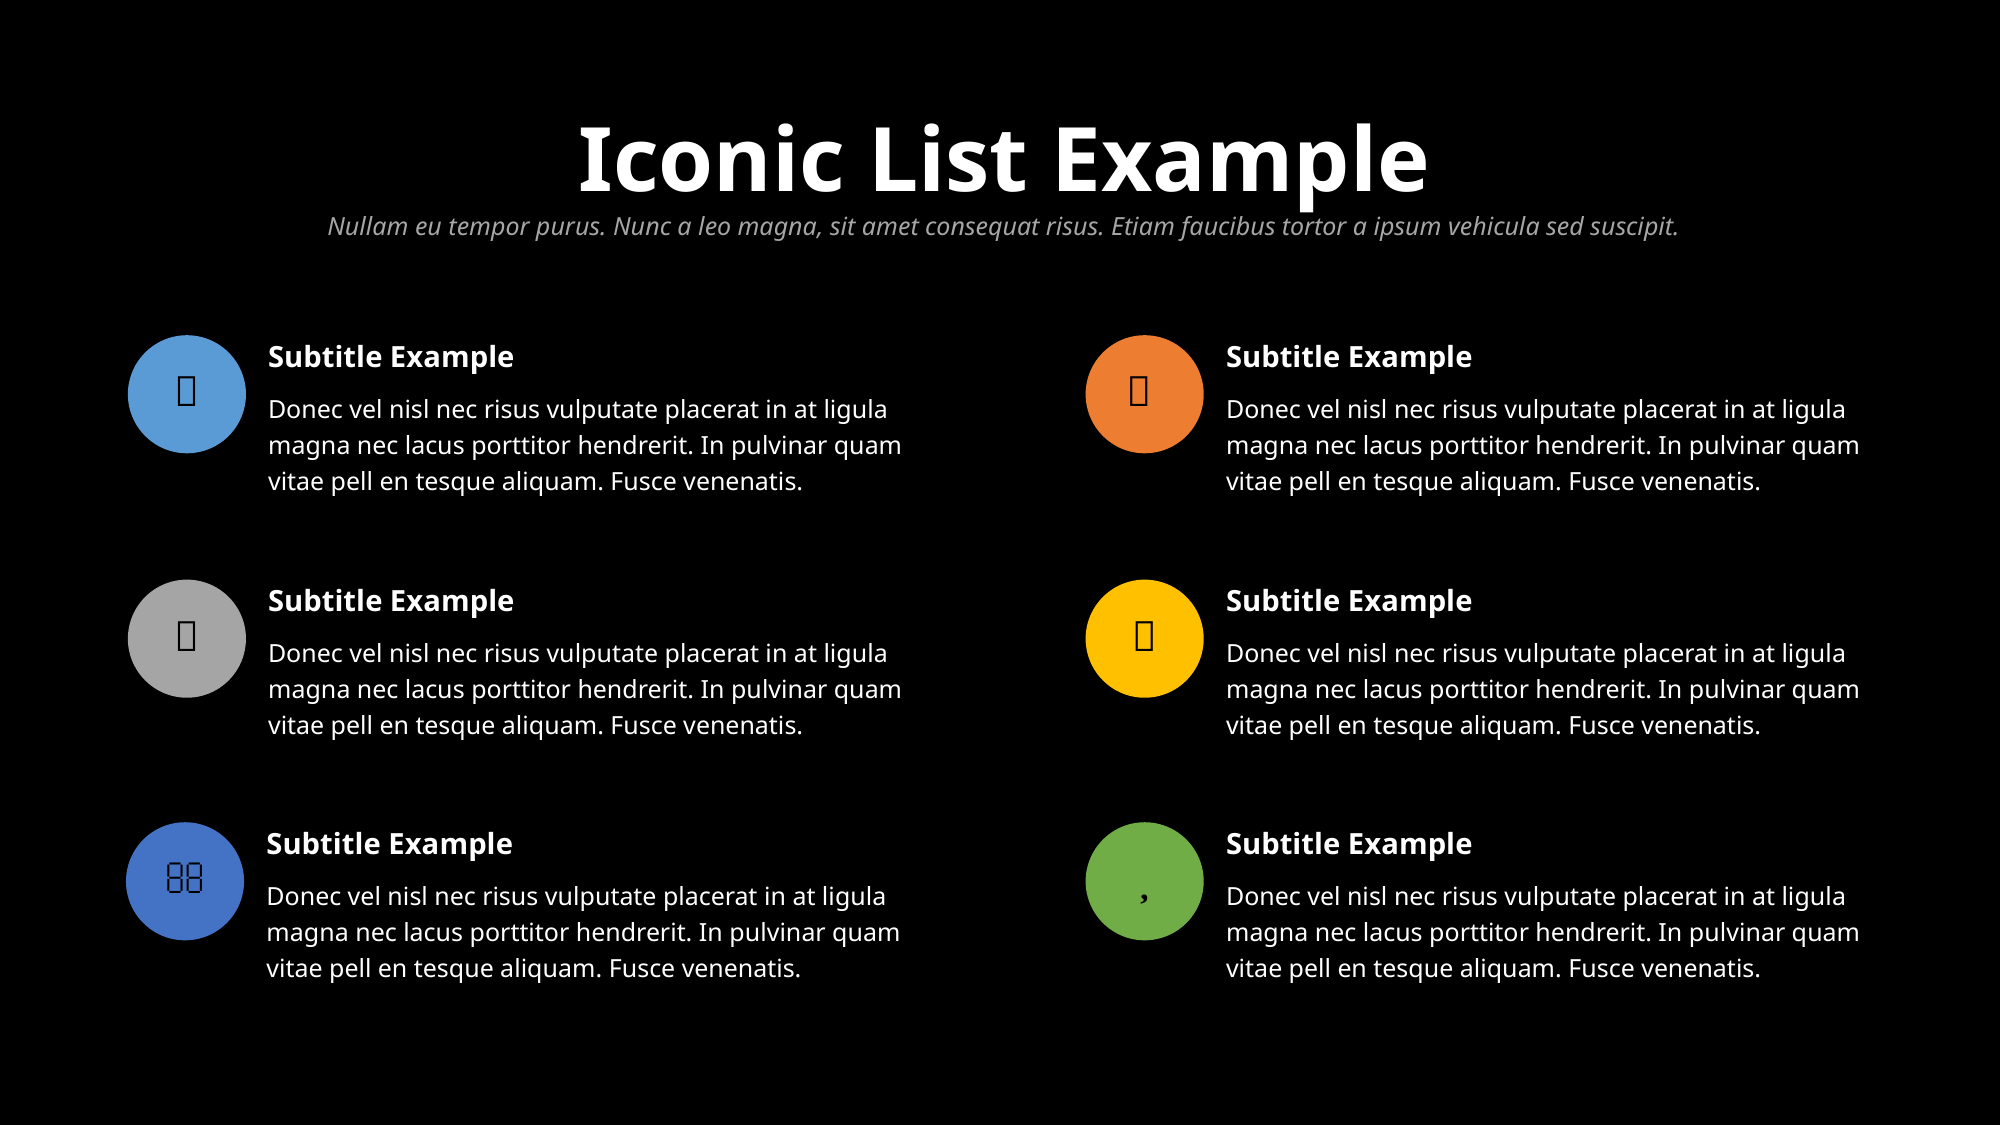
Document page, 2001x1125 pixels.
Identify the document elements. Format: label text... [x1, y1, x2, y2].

list Subtitle Example [1225, 572, 1884, 628]
list Donec vel nisl nec risus vulputate placerat in at ligula magna nec lacus porttitor hendrerit. In pulvinar quam vitae pell en tesque aliquam. Fusce venenatis. [1225, 874, 1884, 1010]
list Donec vel nisl nec risus vulputate placerat in at ligula magna nec lacus porttitor hendrerit. In pulvinar quam vitae pell en tesque aliquam. Fusce venenatis. [268, 387, 926, 523]
list Subtitle Example [268, 327, 926, 384]
list Donec vel nisl nec risus vulputate placerat in at ligula magna nec lacus porttitor hendrerit. In pulvinar quam vitae pell en tesque aliquam. Fusce venenatis. [268, 632, 926, 767]
list Subtitle Example [268, 572, 926, 628]
list Donec vel nisl nec risus vulputate placerat in at ligula magna nec lacus porttitor hendrerit. In pulvinar quam vitae pell en tesque aliquam. Fusce venenatis. [1225, 387, 1884, 523]
list  [1094, 839, 1195, 915]
list  [134, 839, 235, 915]
list  [1094, 597, 1195, 672]
list Subtitle Example [266, 814, 925, 871]
list Subtitle Example [1225, 814, 1884, 871]
list Subtitle Example [1225, 327, 1884, 384]
list Iconic List Example [126, 120, 1884, 191]
list  [136, 597, 237, 672]
list Nullam eu tempor purus. Nunc a leo magna, sit amet consequat risus. Etiam faucibus tortor a ipsum vehicula sed suscipit. [126, 206, 1884, 245]
list Donec vel nisl nec risus vulputate placerat in at ligula magna nec lacus porttitor hendrerit. In pulvinar quam vitae pell en tesque aliquam. Fusce venenatis. [1225, 632, 1884, 767]
list  [1094, 352, 1195, 427]
list  [136, 352, 237, 427]
list Donec vel nisl nec risus vulputate placerat in at ligula magna nec lacus porttitor hendrerit. In pulvinar quam vitae pell en tesque aliquam. Fusce venenatis. [266, 874, 925, 1010]
